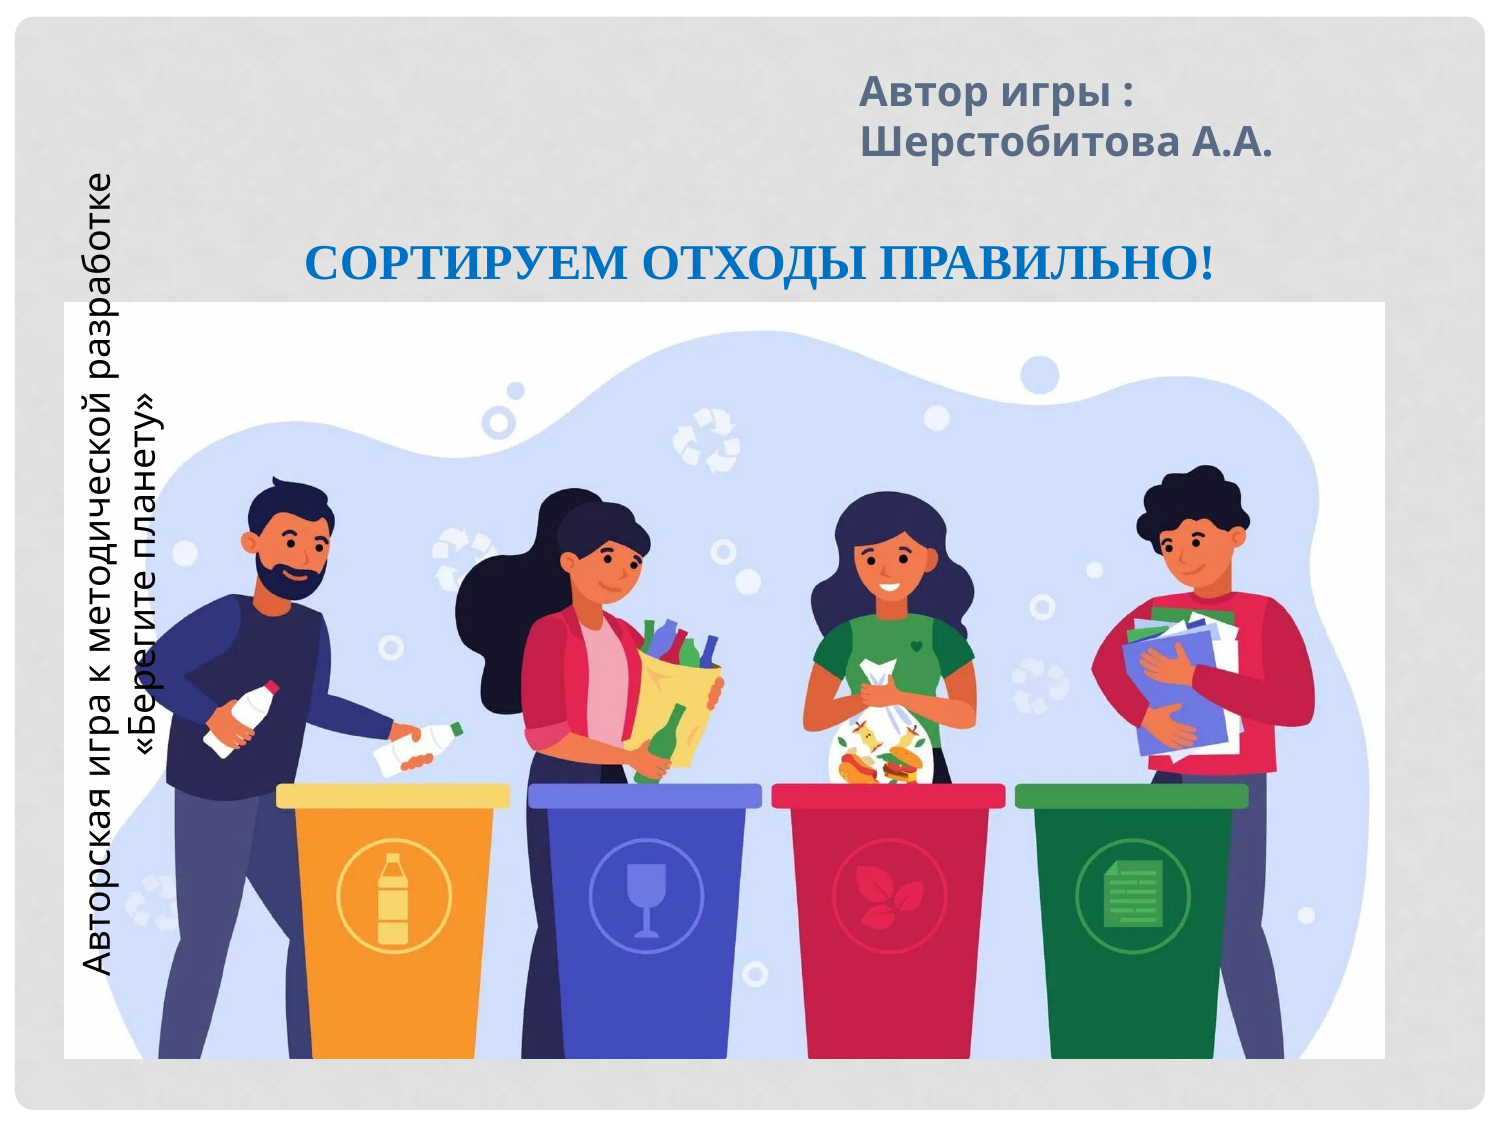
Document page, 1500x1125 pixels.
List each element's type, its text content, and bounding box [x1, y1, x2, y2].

text_box СОРТИРУЕМ ОТХОДЫ ПРАВИЛЬНО! [289, 222, 1294, 297]
text_box Авторская игра к методической разработке «Берегите планету» [64, 90, 170, 302]
picture [64, 302, 1386, 1059]
text_box Автор игры : Шерстобитова А.А. [844, 57, 1447, 172]
